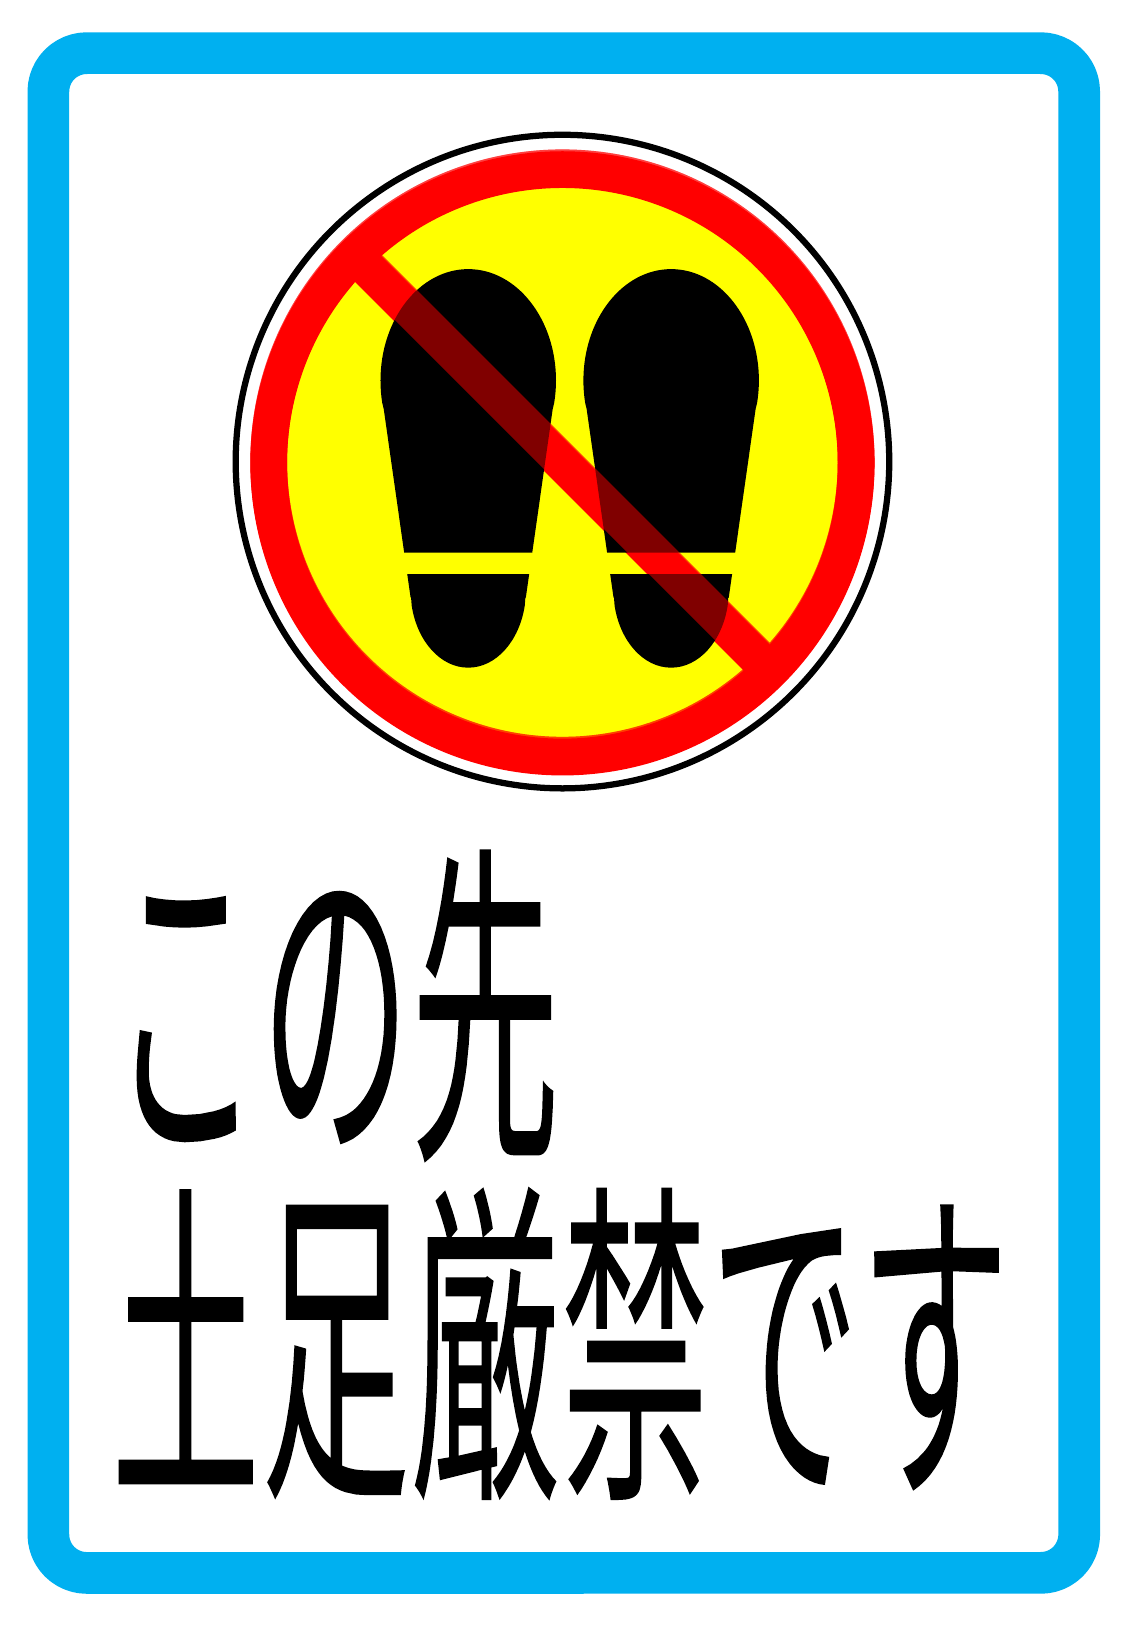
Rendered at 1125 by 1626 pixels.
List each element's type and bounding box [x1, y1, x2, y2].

text_box [235, 134, 890, 789]
text_box [46, 51, 1082, 1576]
